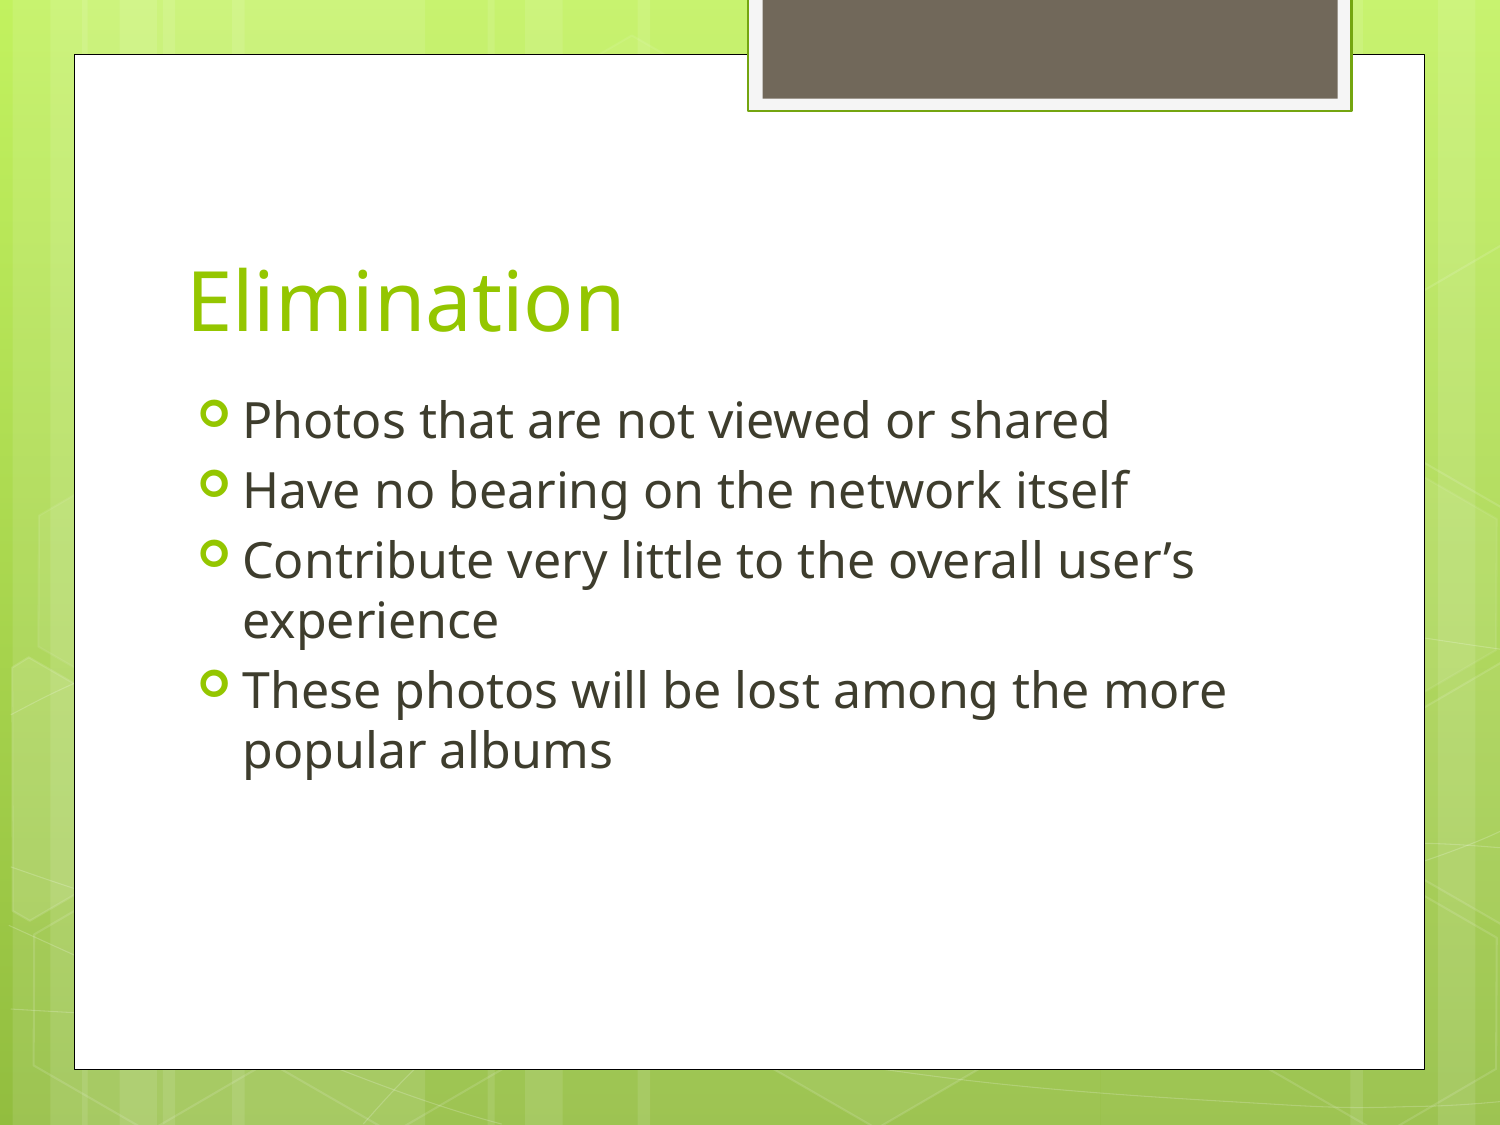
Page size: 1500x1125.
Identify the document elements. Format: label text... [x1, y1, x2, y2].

list Photos that are not viewed or shared Have no bearing on the network itself Contribute very little to the overall user’s experience These photos will be lost among the more popular albums [171, 381, 1283, 957]
title Elimination [171, 168, 1324, 357]
